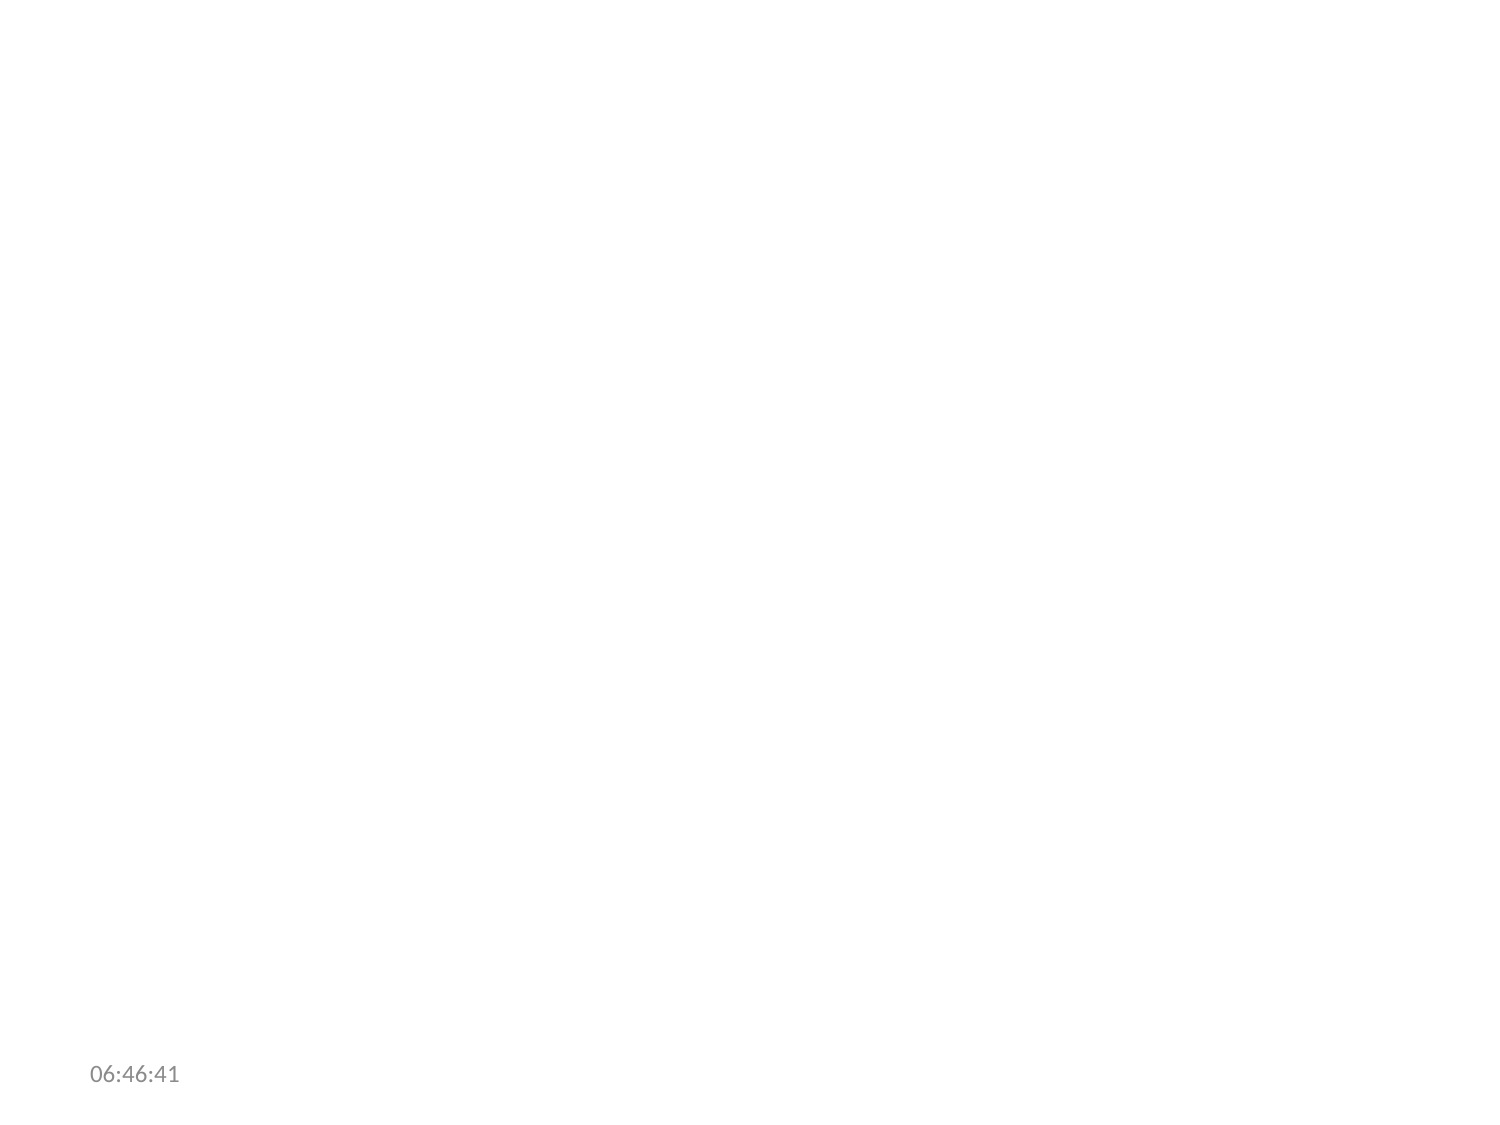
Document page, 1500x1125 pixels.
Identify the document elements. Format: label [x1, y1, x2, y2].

slide_number [75, 1042, 425, 1103]
